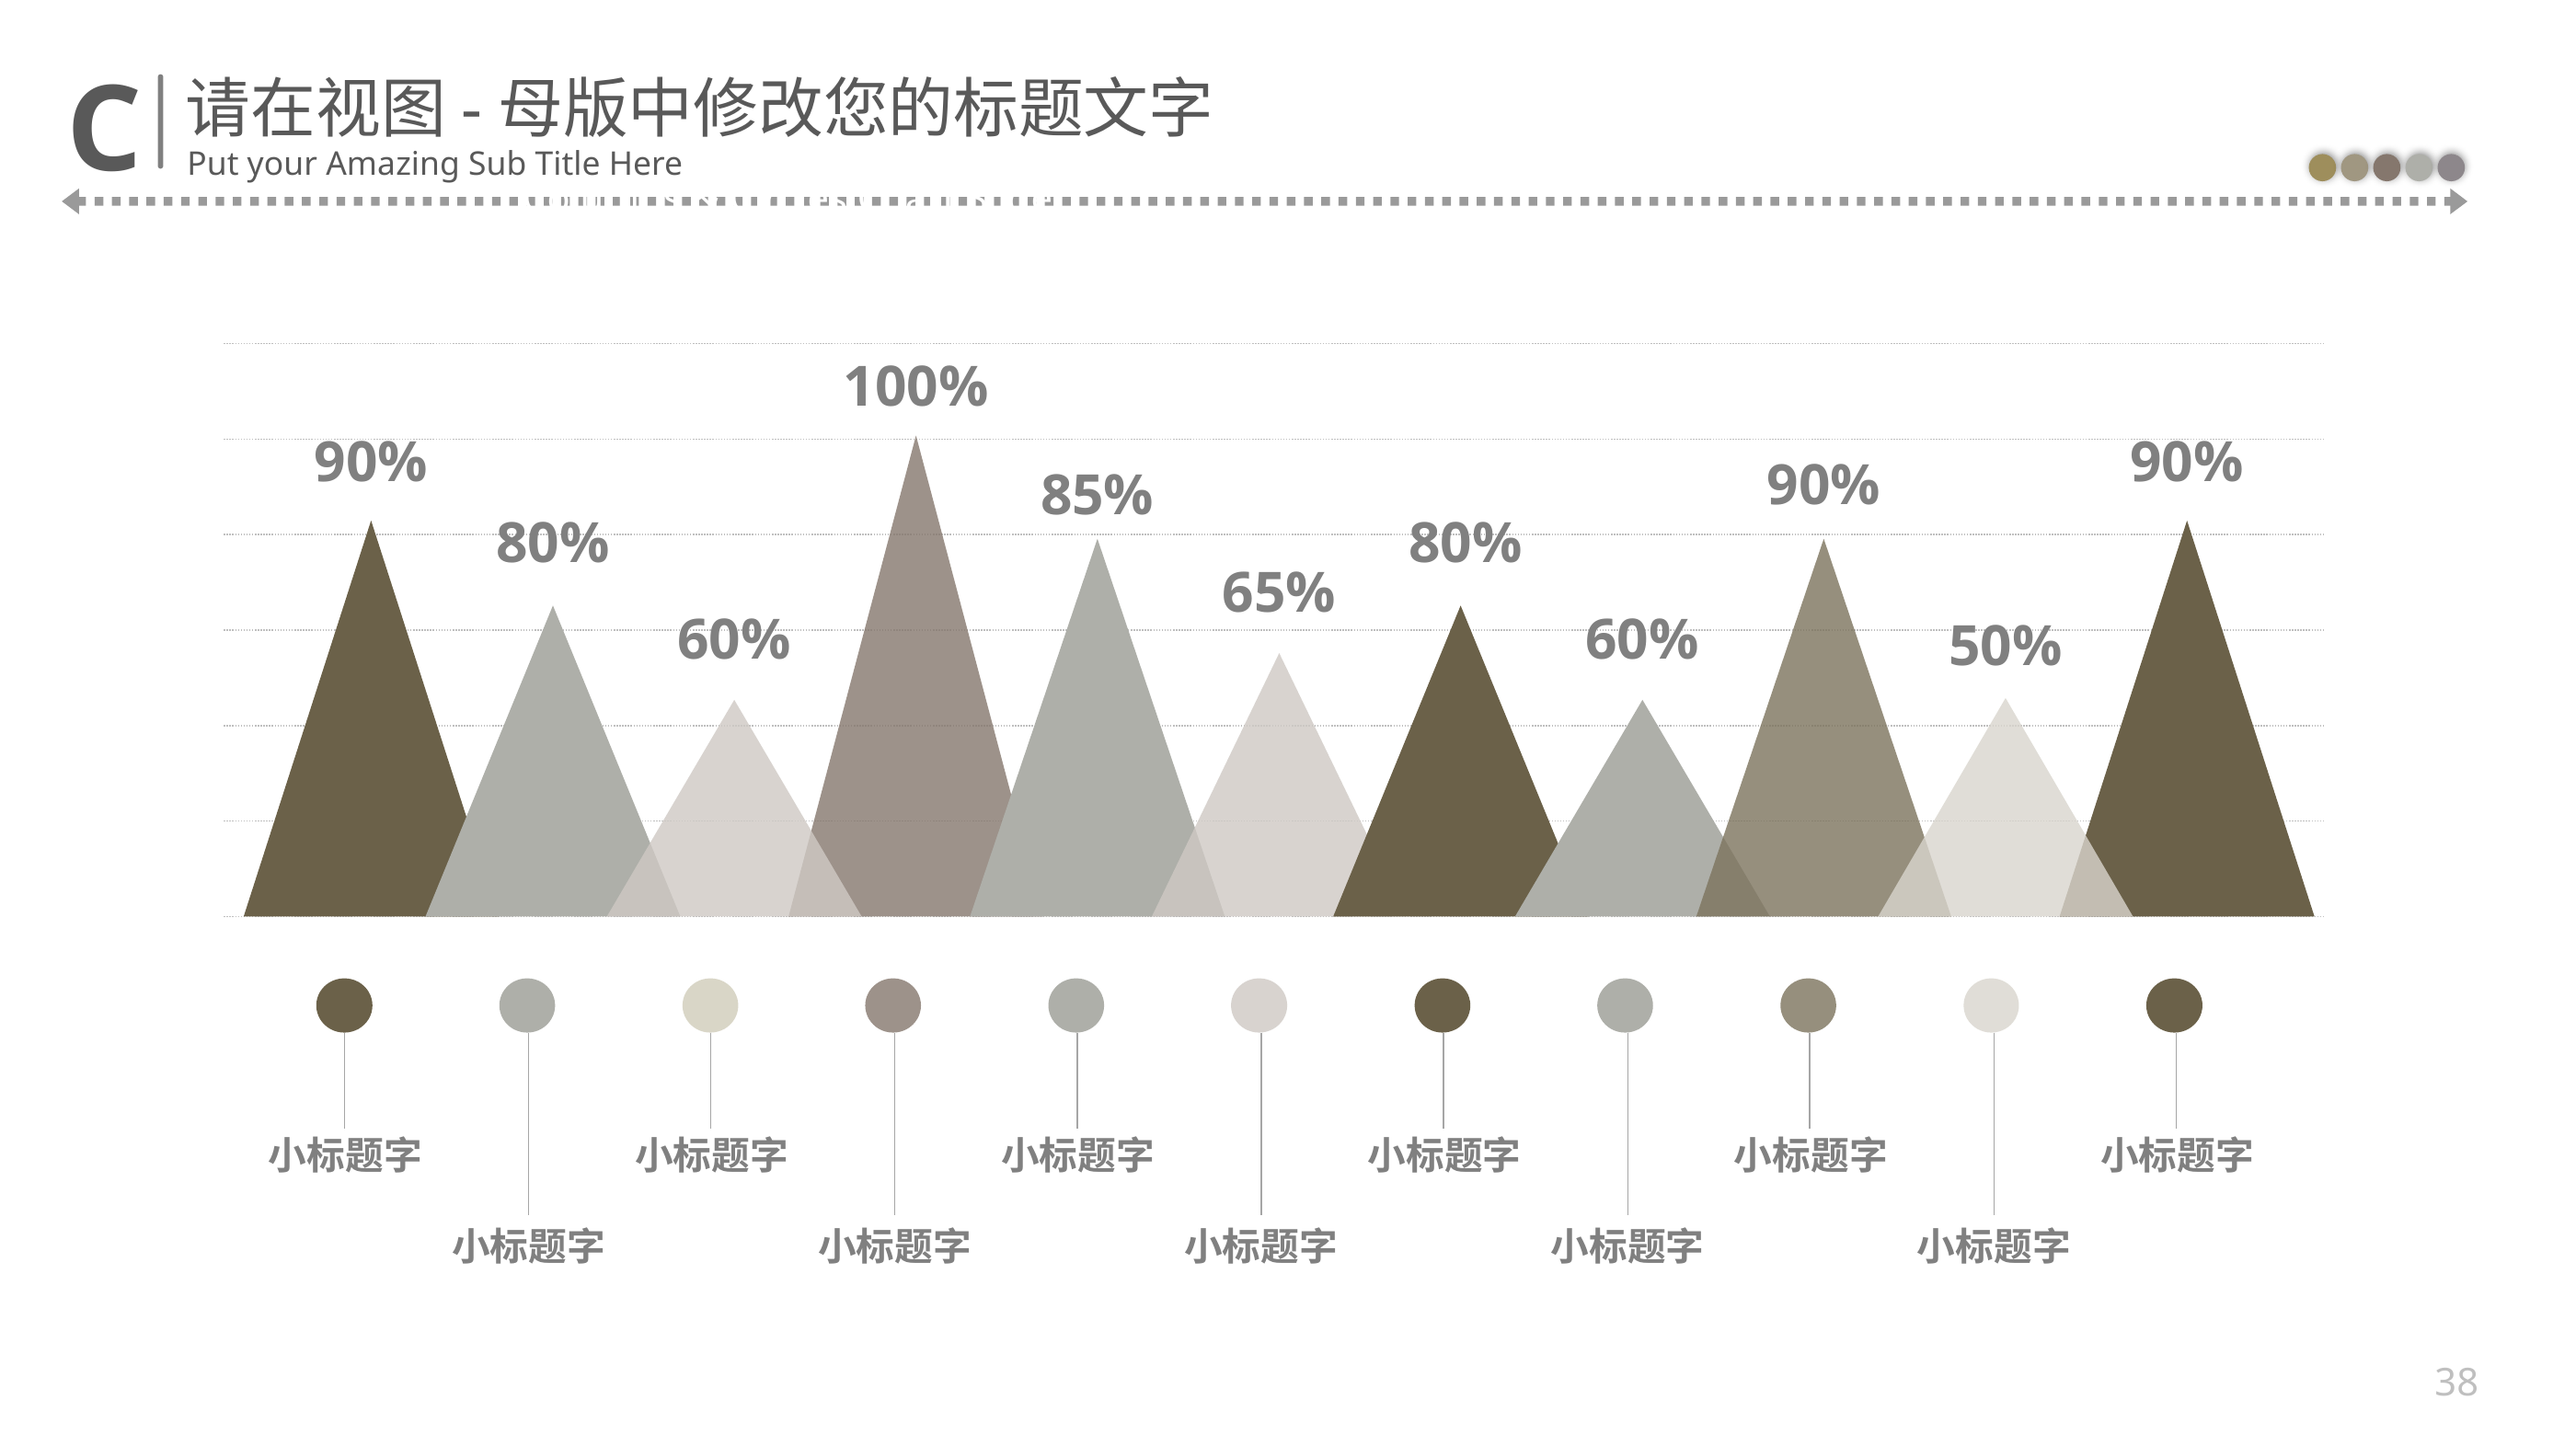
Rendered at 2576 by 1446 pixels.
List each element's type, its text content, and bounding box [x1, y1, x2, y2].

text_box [1548, 978, 1707, 1269]
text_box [1052, 343, 2325, 917]
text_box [970, 452, 1225, 917]
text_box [1731, 978, 1890, 1178]
text_box 38 [2415, 1352, 2499, 1433]
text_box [1365, 978, 1524, 1178]
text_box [243, 419, 500, 917]
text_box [224, 343, 784, 917]
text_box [1915, 978, 2073, 1269]
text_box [1151, 549, 1329, 917]
text_box Columns & Circles Chart Slide [214, 173, 1362, 230]
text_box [1696, 442, 1952, 917]
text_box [606, 596, 862, 917]
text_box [266, 978, 425, 1178]
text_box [788, 343, 1044, 917]
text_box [1332, 499, 1589, 917]
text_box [449, 978, 608, 1269]
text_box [1514, 596, 1692, 917]
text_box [815, 978, 974, 1269]
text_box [425, 499, 681, 917]
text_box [1878, 602, 2133, 917]
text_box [2059, 419, 2315, 917]
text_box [632, 978, 791, 1178]
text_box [2098, 978, 2257, 1178]
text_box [1182, 978, 1340, 1269]
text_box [999, 978, 1157, 1178]
